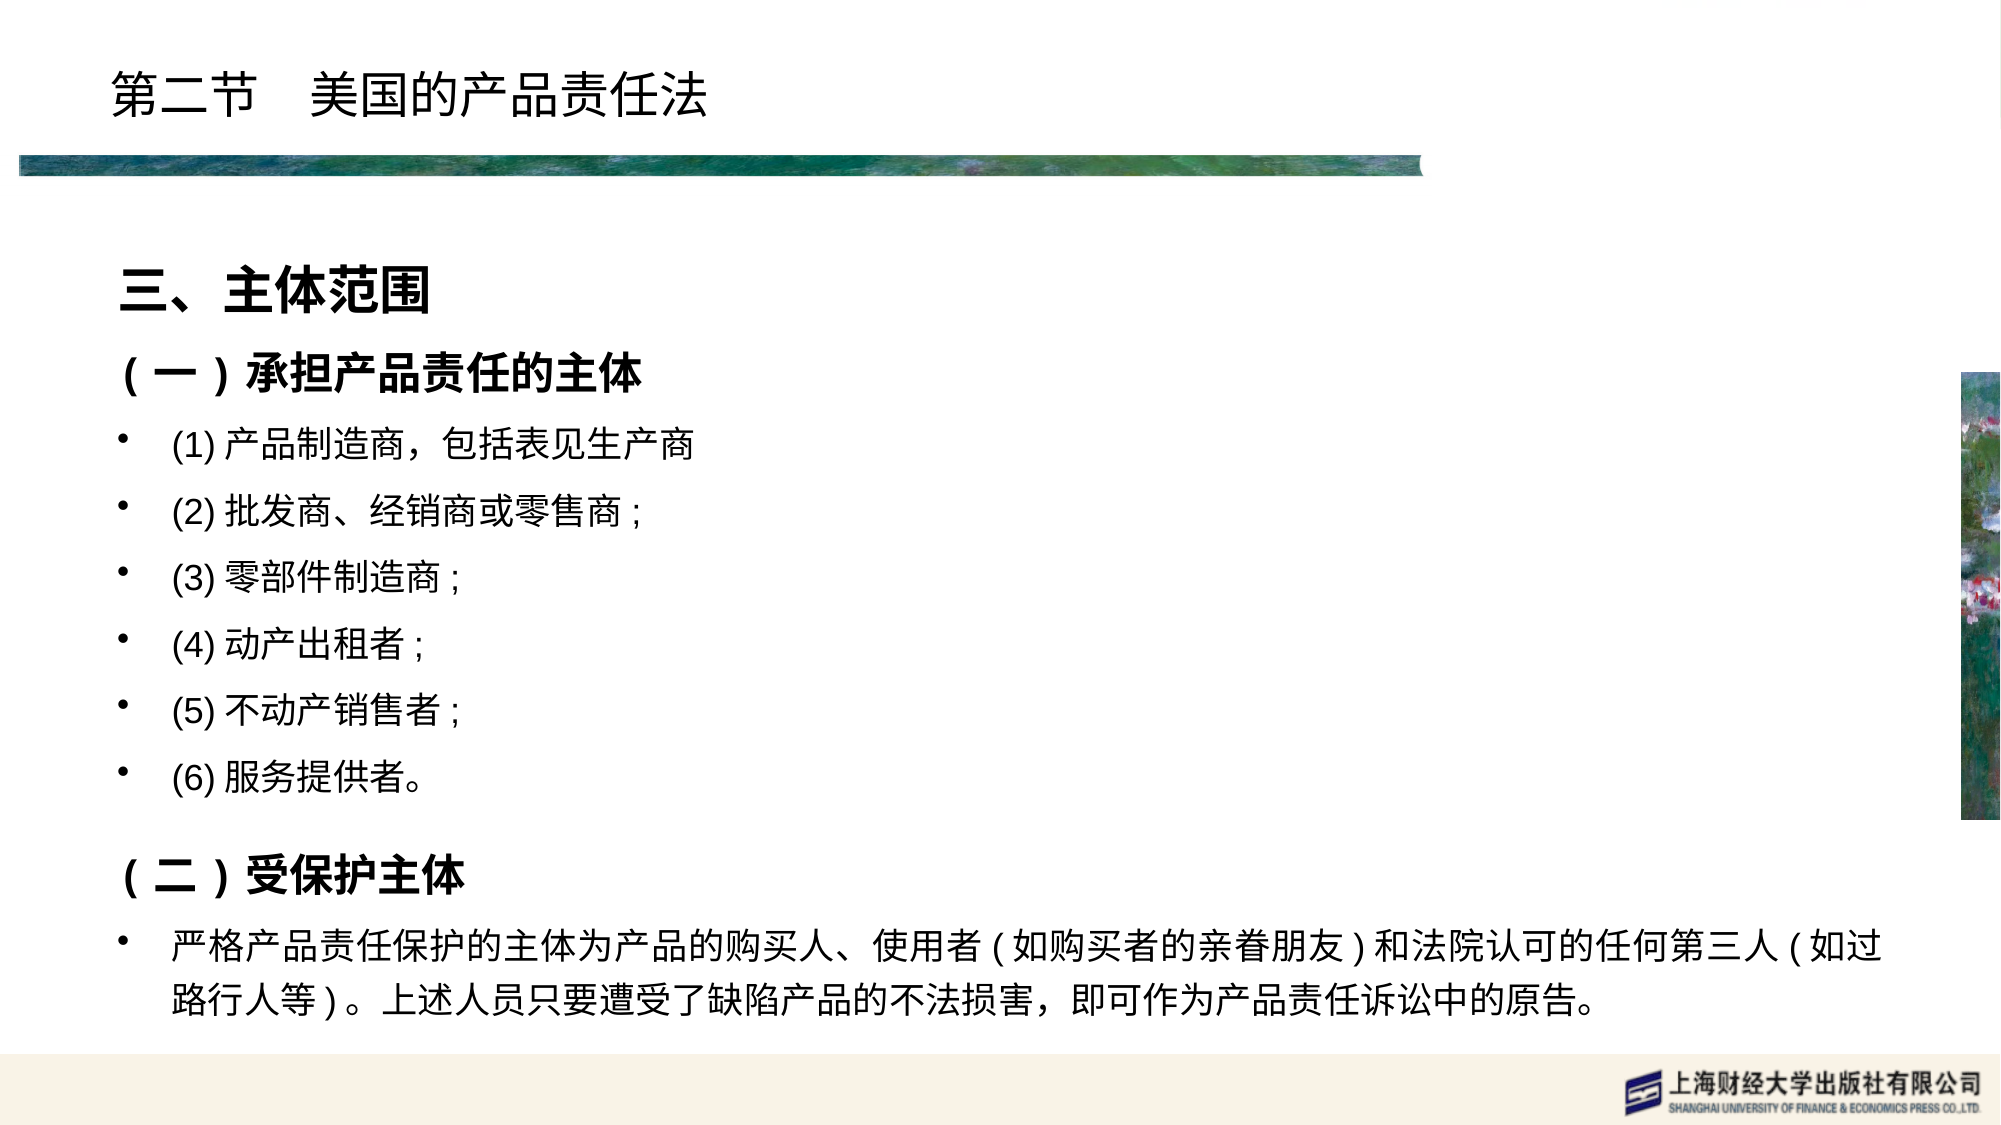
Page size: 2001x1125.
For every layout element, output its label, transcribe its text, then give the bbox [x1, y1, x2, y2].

picture [0, 0, 2001, 1125]
title 第二节 美国的产品责任法 [94, 42, 1451, 146]
list 三、主体范围 (一)承担产品责任的主体 (1)产品制造商，包括表见生产商 (2)批发商、经销商或零售商; (3)零部件制造商; (4)动产出租者; (5)不动产销售者; (6)服务提供者。 (二)受保护主体 严格产品责任保护的主体为产品的购买人、使用者(如购买者的亲眷朋友)和法院认可的任何第三人(如过路行人等)。上述人员只要遭受了缺陷产品的不法损害，即可作为产品责任诉讼中的原告。 [102, 233, 1898, 1032]
